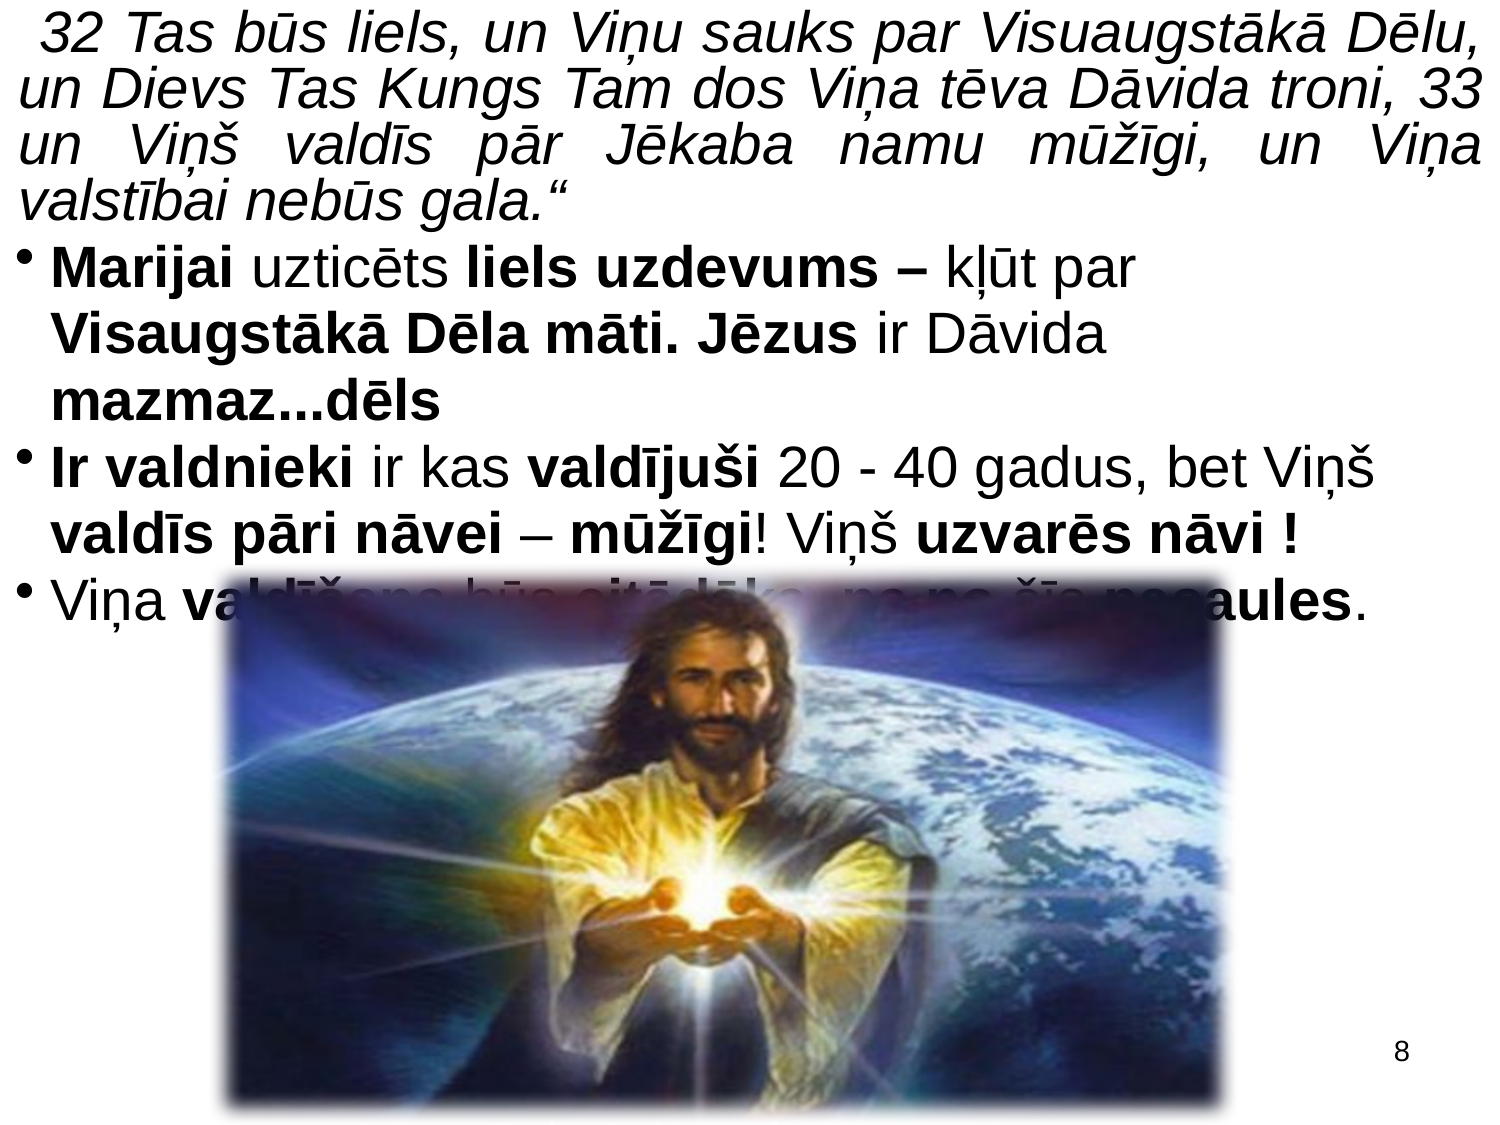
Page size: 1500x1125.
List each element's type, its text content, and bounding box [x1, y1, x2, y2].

slide_number 8 [1243, 1024, 1426, 1103]
text_box Marijai uzticēts liels uzdevums – kļūt par Visaugstākā Dēla māti. Jēzus ir Dāvida mazmaz...dēls Ir valdnieki ir kas valdījuši 20 - 40 gadus, bet Viņš valdīs pāri nāvei – mūžīgi! Viņš uzvarēs nāvi ! Viņa valdīšana būs citādāka, ne no šīs pasaules. [0, 224, 1500, 640]
picture [208, 562, 1239, 1125]
list 32 Tas būs liels, un Viņu sauks par Visuaugstākā Dēlu, un Dievs Tas Kungs Tam dos Viņa tēva Dāvida troni, 33 un Viņš valdīs pār Jēkaba namu mūžīgi, un Viņa valstībai nebūs gala.“ [0, 0, 1500, 173]
